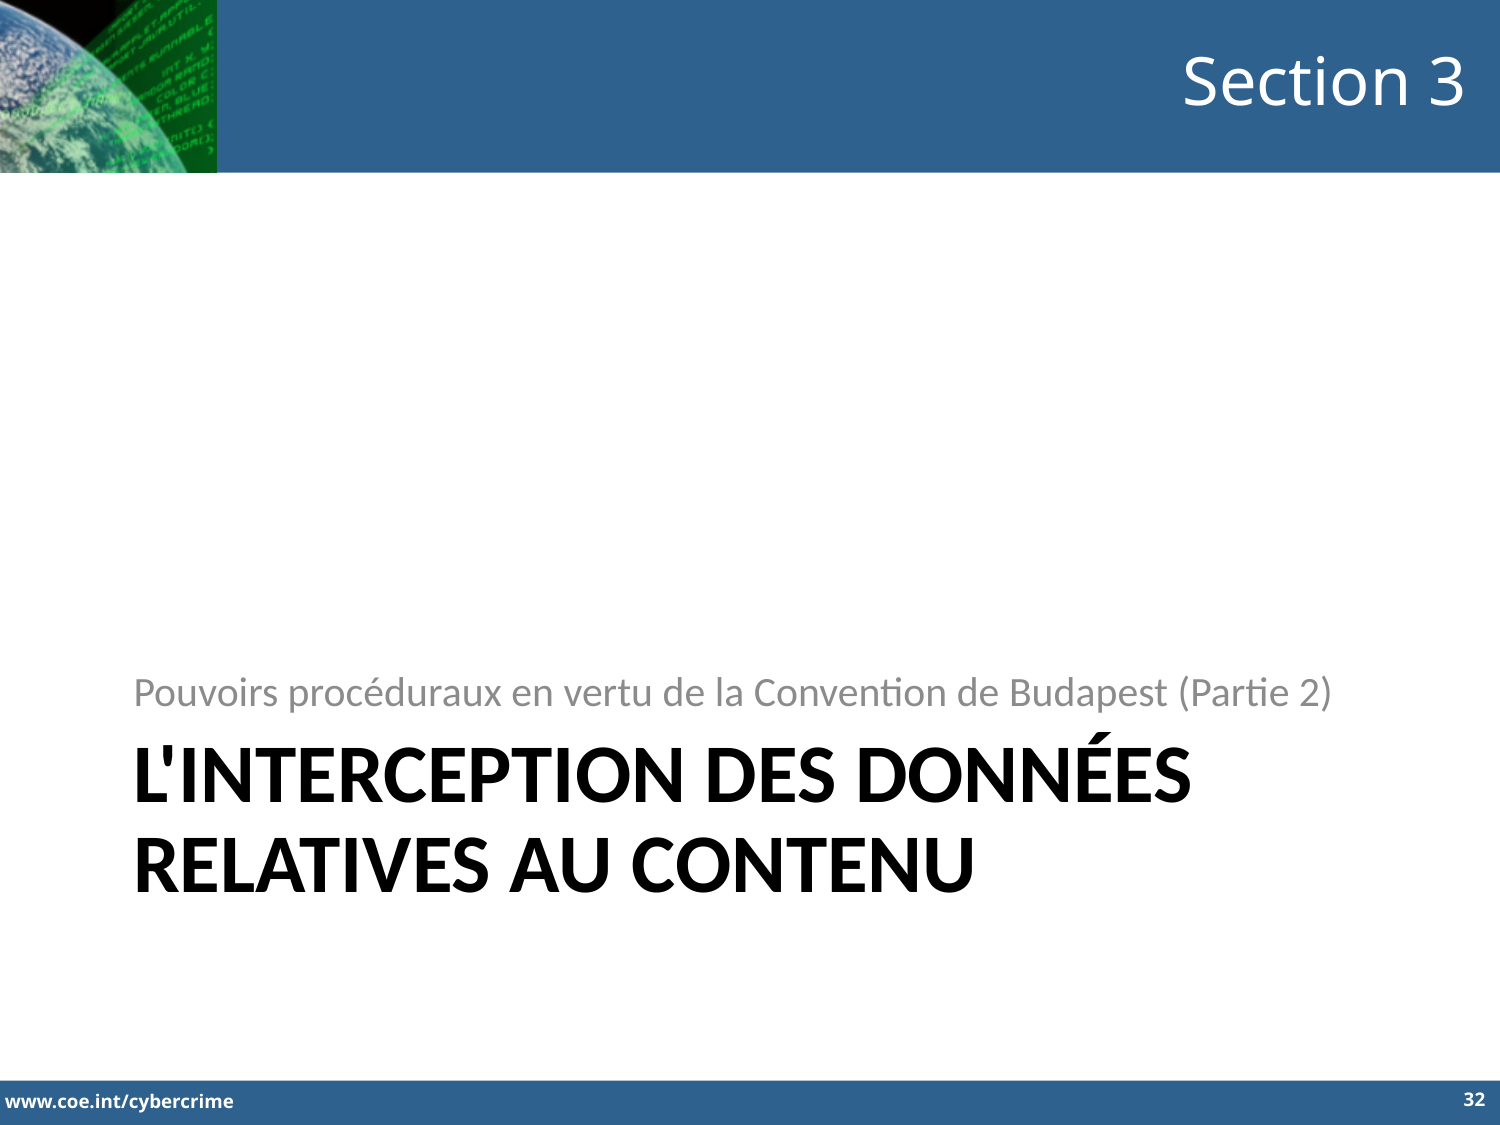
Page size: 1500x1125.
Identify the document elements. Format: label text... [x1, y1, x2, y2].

text_box Section 3 [230, 31, 1483, 126]
picture [0, 0, 217, 173]
title L'INTERCEPTION DES DONNÉES RELATIVES AU CONTENU [118, 723, 1394, 947]
list Pouvoirs procéduraux en vertu de la Convention de Budapest (Partie 2) [118, 476, 1394, 723]
